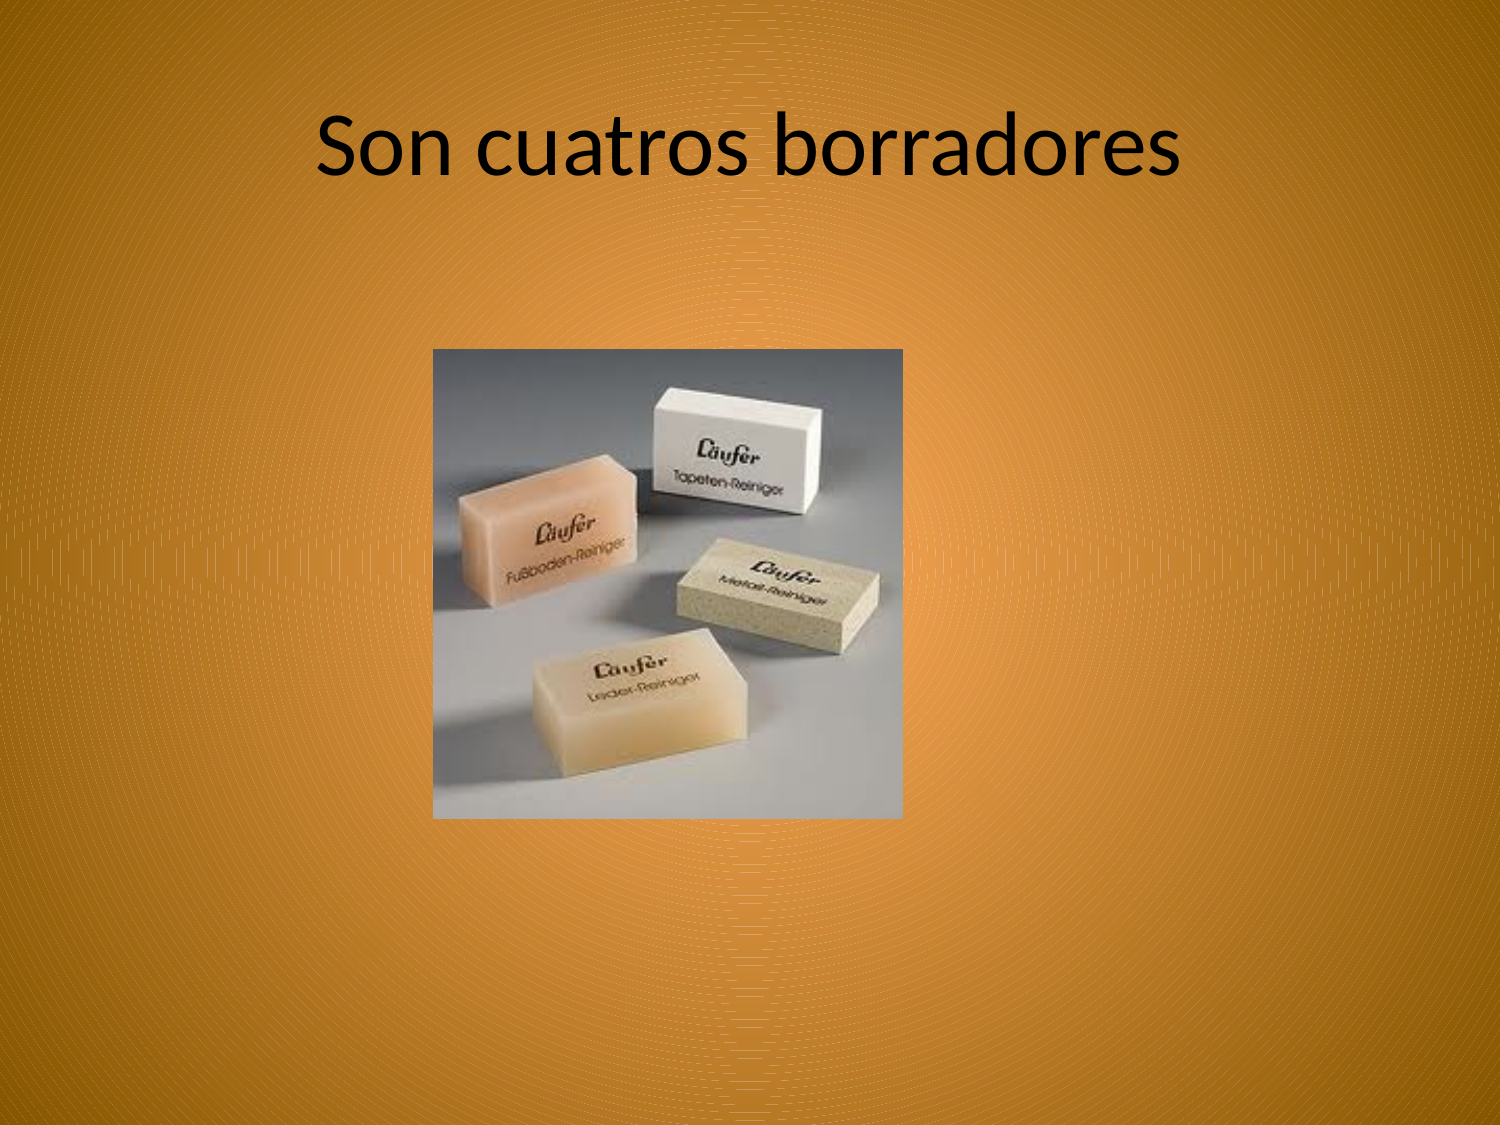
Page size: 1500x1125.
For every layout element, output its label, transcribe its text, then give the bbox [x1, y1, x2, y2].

picture [433, 349, 903, 819]
title Son cuatros borradores [75, 45, 1425, 233]
